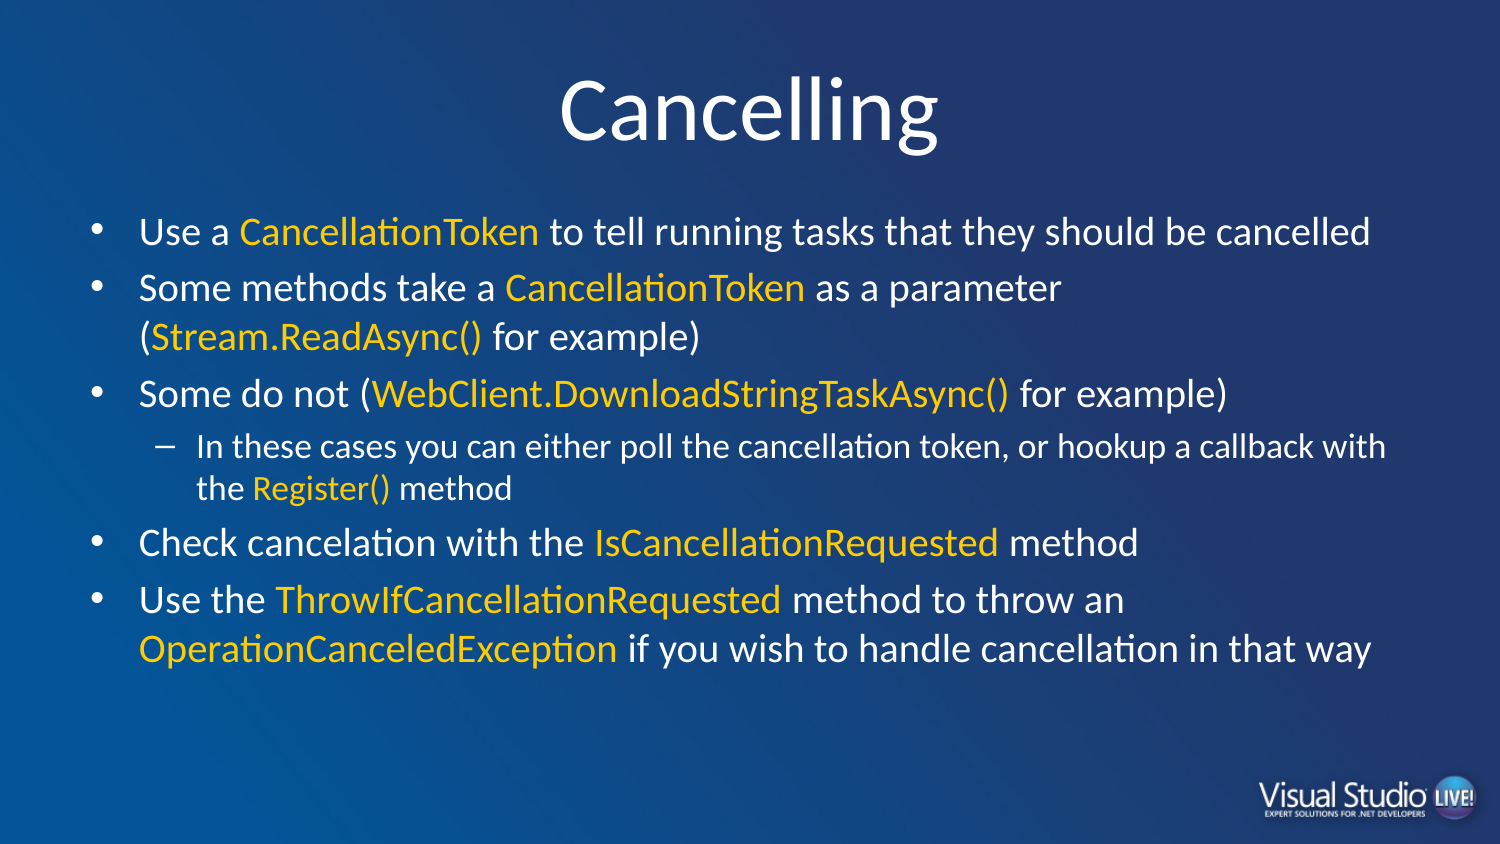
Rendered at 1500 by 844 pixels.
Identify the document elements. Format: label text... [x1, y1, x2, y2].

picture [0, 0, 1500, 844]
title Cancelling [75, 33, 1425, 175]
list Use a CancellationToken to tell running tasks that they should be cancelled Some methods take a CancellationToken as a parameter (Stream.ReadAsync() for example) Some do not (WebClient.DownloadStringTaskAsync() for example) In these cases you can either poll the cancellation token, or hookup a callback with the Register() method Check cancelation with the IsCancellationRequested method Use the ThrowIfCancellationRequested method to throw an OperationCanceledException if you wish to handle cancellation in that way [75, 196, 1425, 754]
